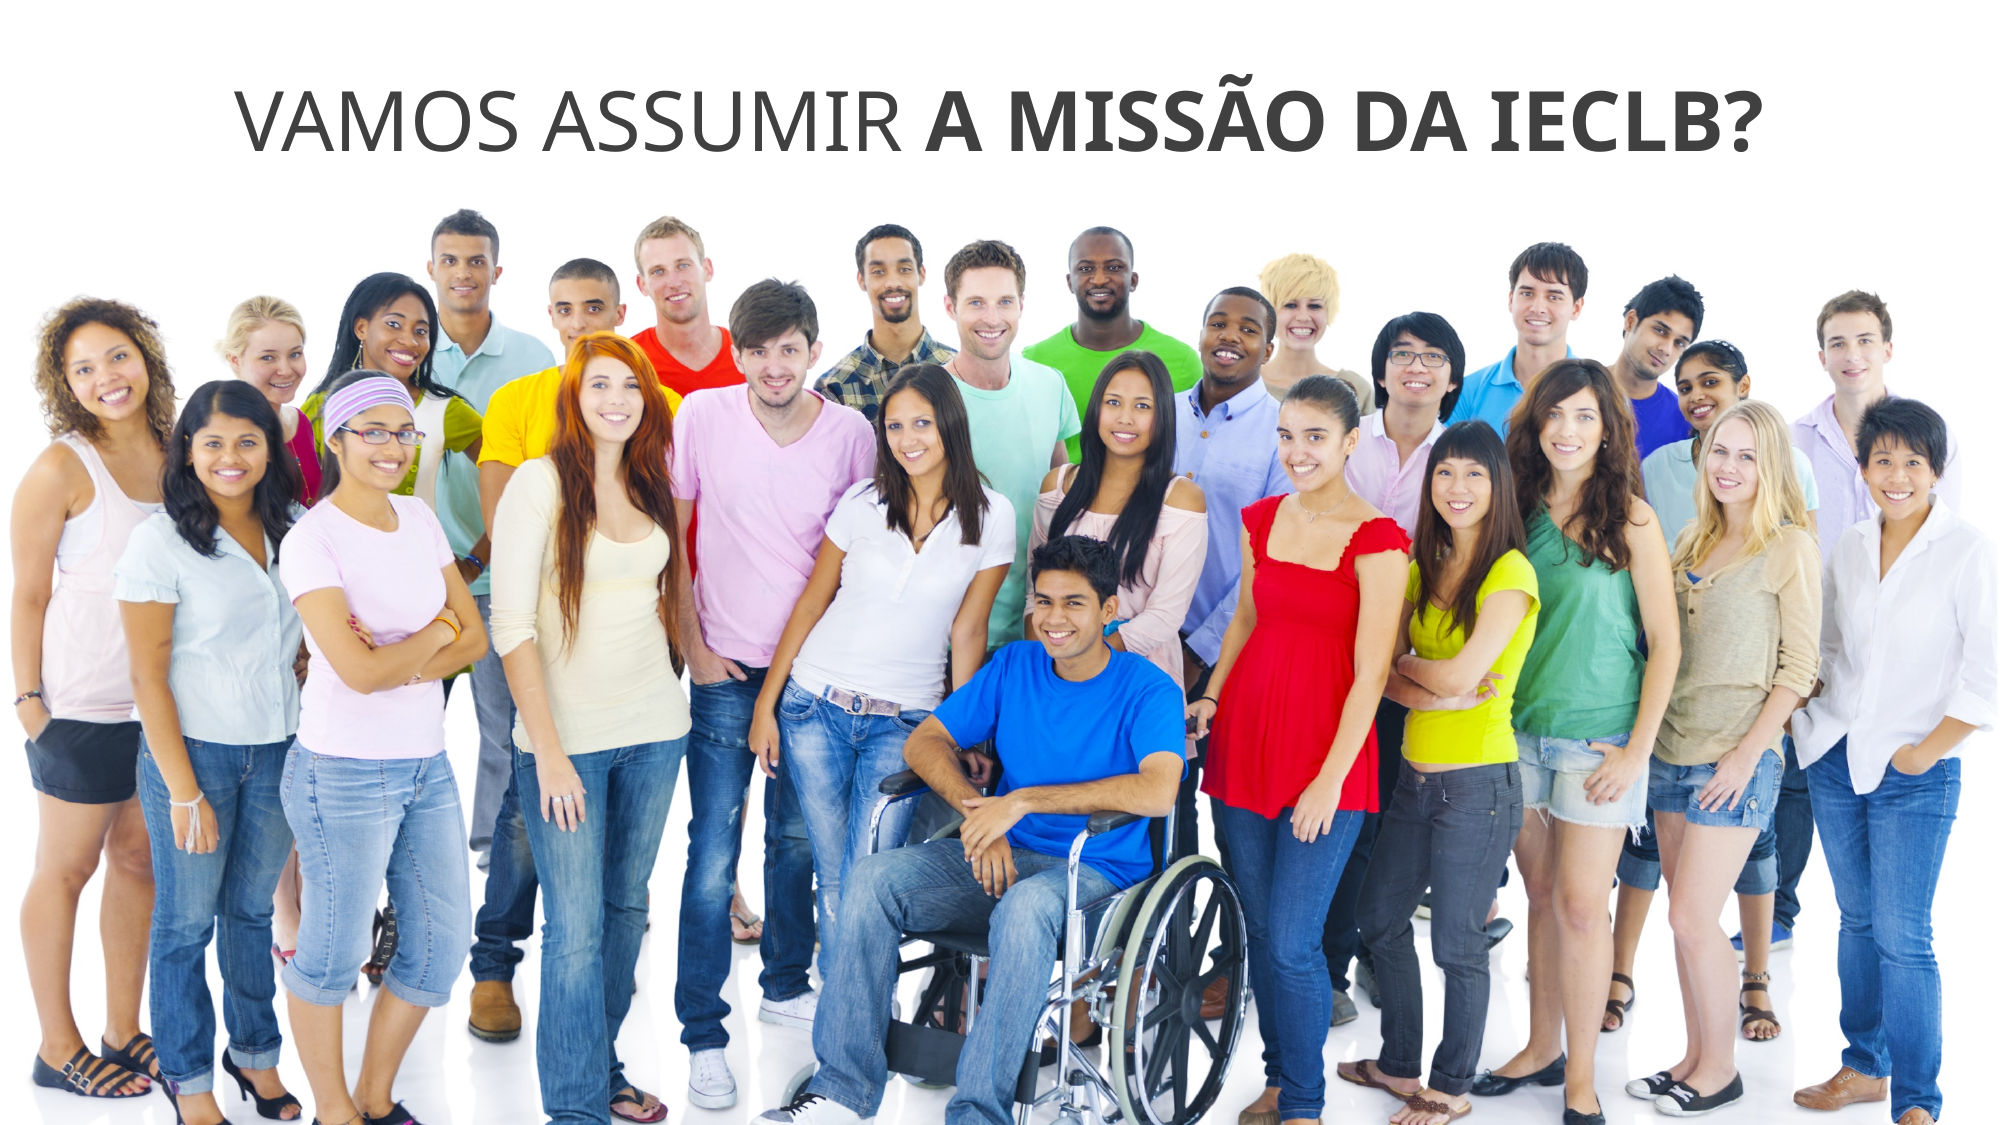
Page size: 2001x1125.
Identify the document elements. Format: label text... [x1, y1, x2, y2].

text_box VAMOS ASSUMIR A MISSÃO DA IECLB? [0, 60, 2000, 176]
picture [0, 95, 1998, 1125]
